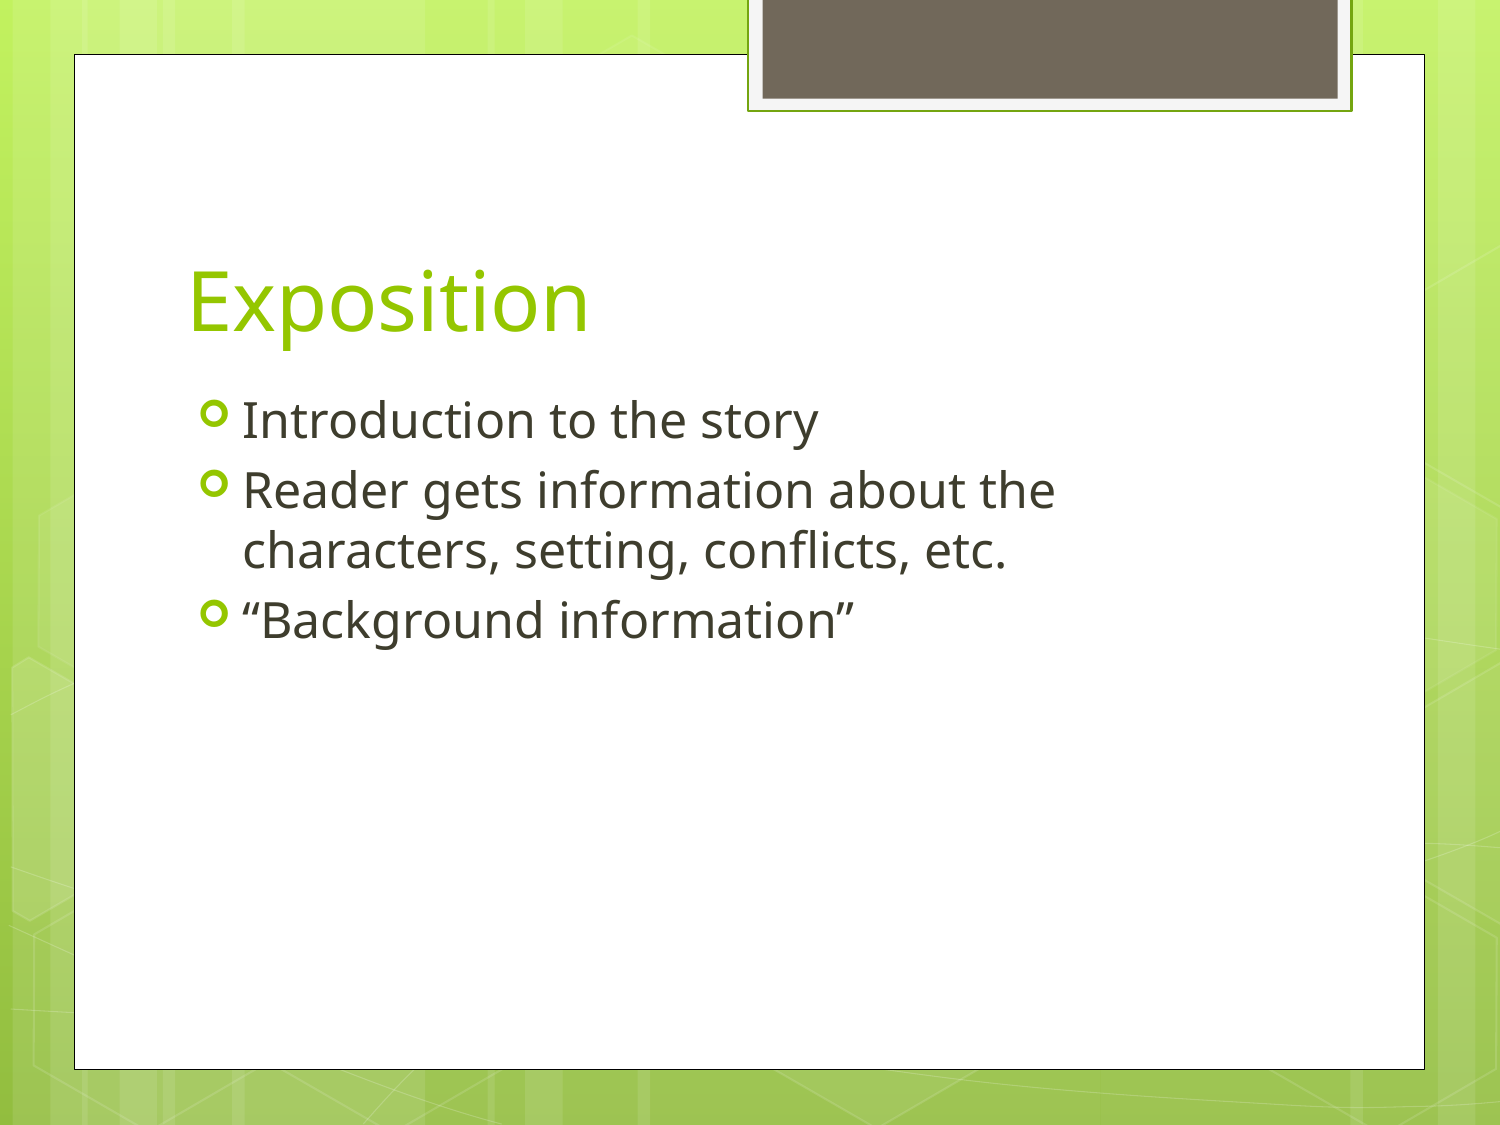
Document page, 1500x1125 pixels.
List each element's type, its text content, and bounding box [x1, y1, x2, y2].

title Exposition [171, 168, 1324, 357]
list Introduction to the story Reader gets information about the characters, setting, conflicts, etc. “Background information” [171, 381, 1283, 957]
